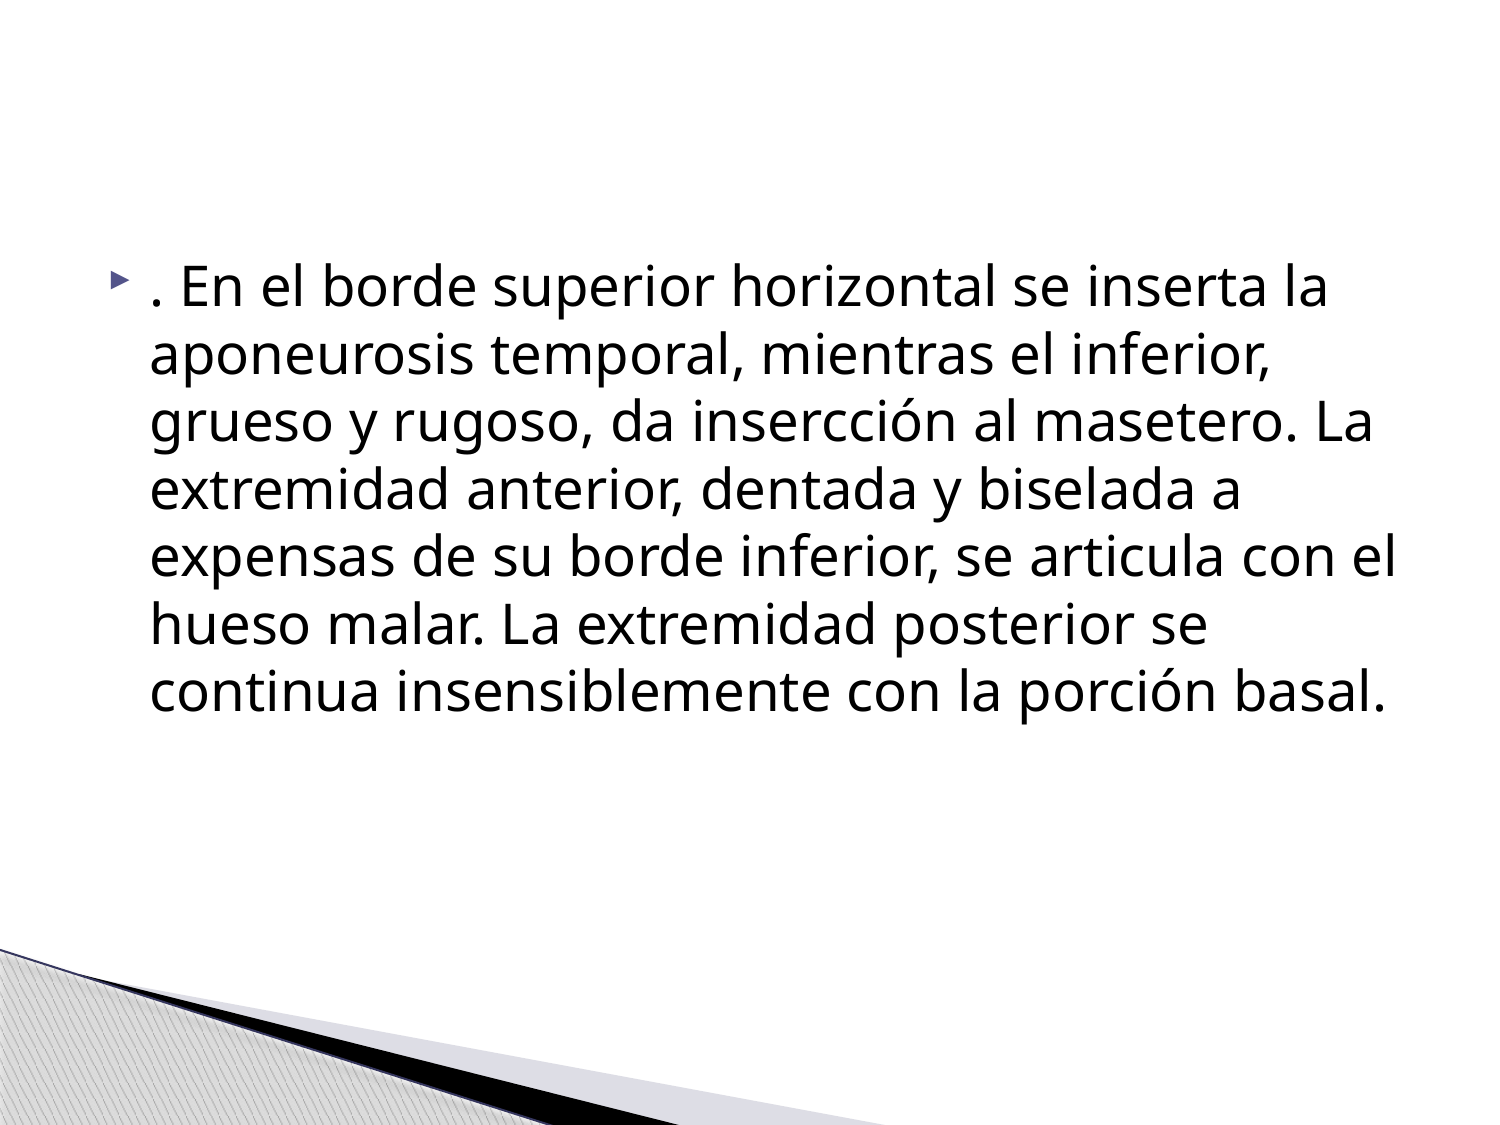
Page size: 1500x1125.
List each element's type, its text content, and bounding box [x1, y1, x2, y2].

list . En el borde superior horizontal se inserta la aponeurosis temporal, mientras el inferior, grueso y rugoso, da insercción al masetero. La extremidad anterior, dentada y biselada a expensas de su borde inferior, se articula con el hueso malar. La extremidad posterior se continua insensiblemente con la porción basal. [75, 243, 1425, 986]
